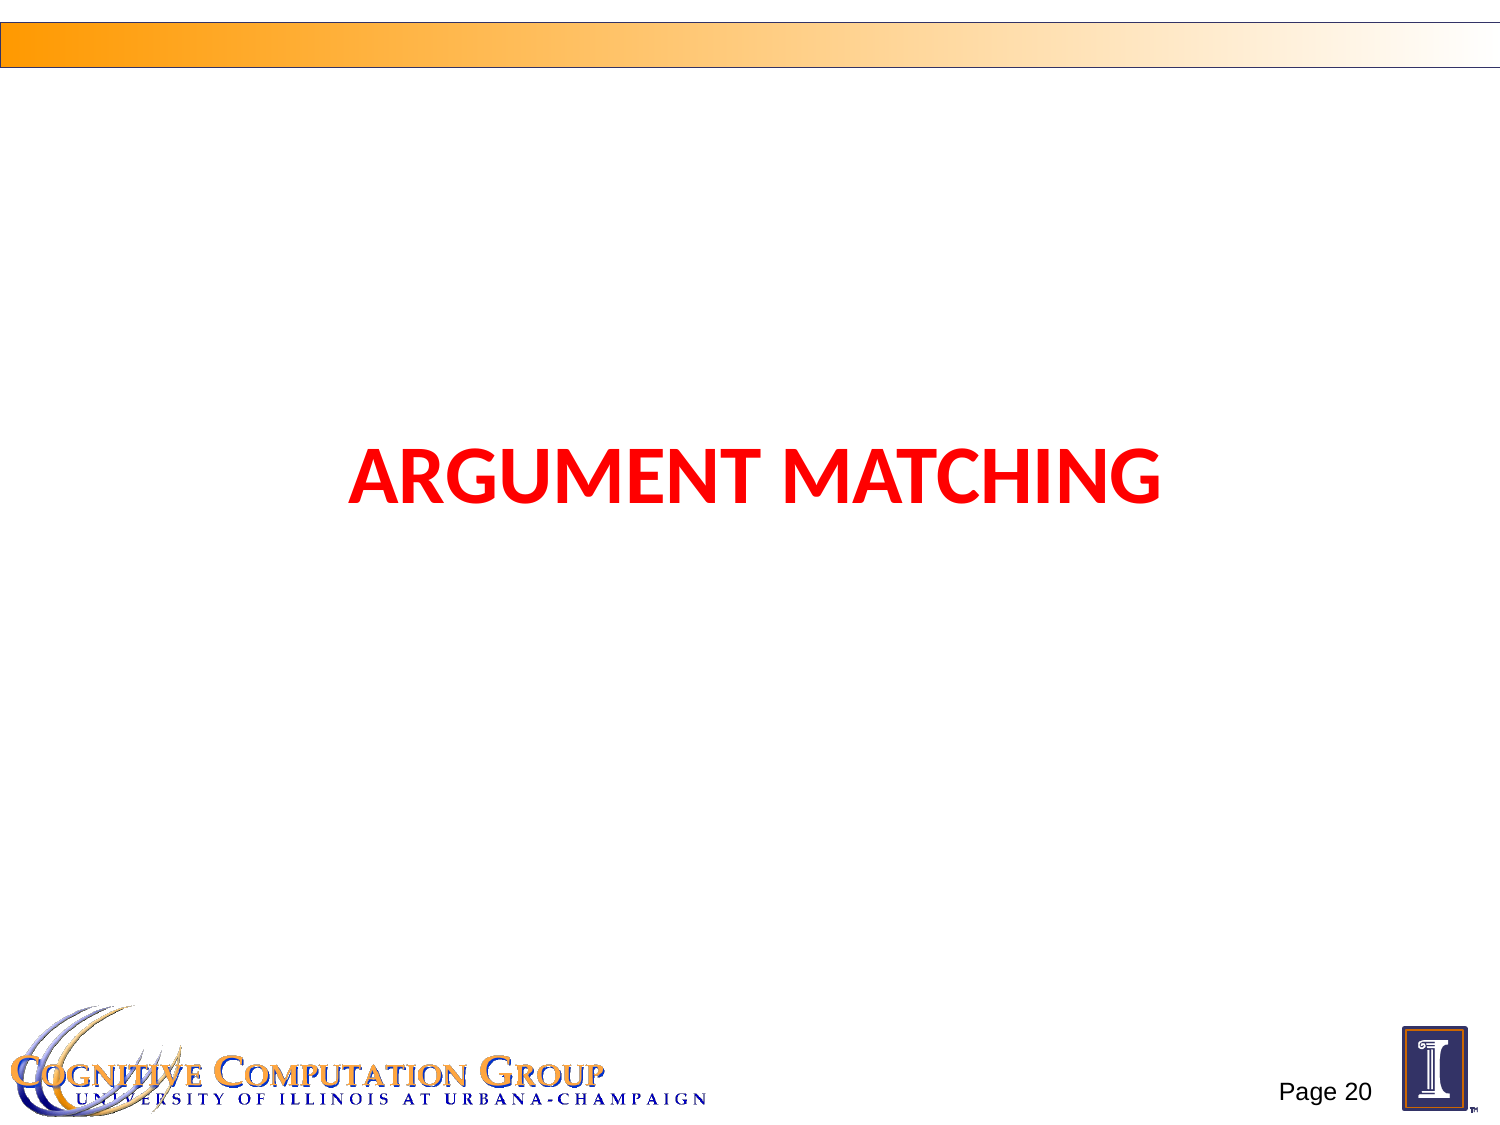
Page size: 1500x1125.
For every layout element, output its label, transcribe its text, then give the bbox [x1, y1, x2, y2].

title Argument matching [118, 412, 1394, 636]
slide_number Page 20 [1237, 1074, 1388, 1113]
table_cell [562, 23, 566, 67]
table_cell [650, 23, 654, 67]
picture [0, 1000, 713, 1125]
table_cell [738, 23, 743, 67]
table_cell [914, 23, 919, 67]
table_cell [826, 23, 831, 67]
